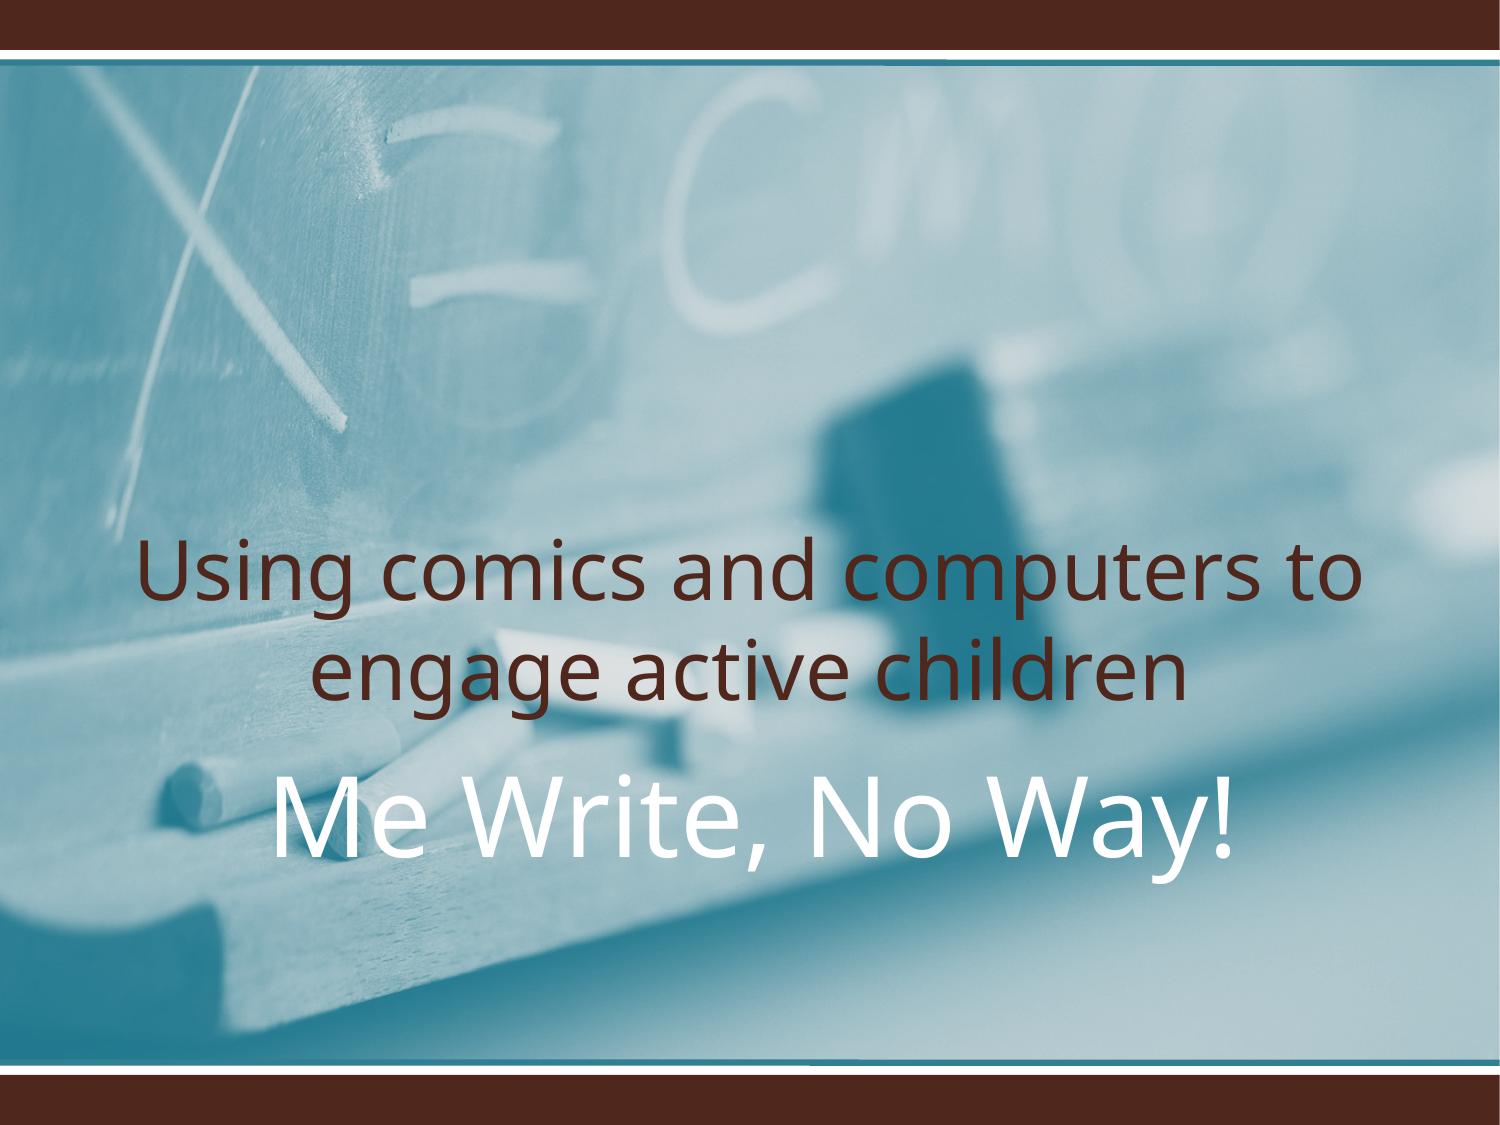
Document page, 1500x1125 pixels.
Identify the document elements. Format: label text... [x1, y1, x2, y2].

subtitle Using comics and computers to engage active children [75, 437, 1425, 725]
title Me Write, No Way! [115, 737, 1391, 961]
